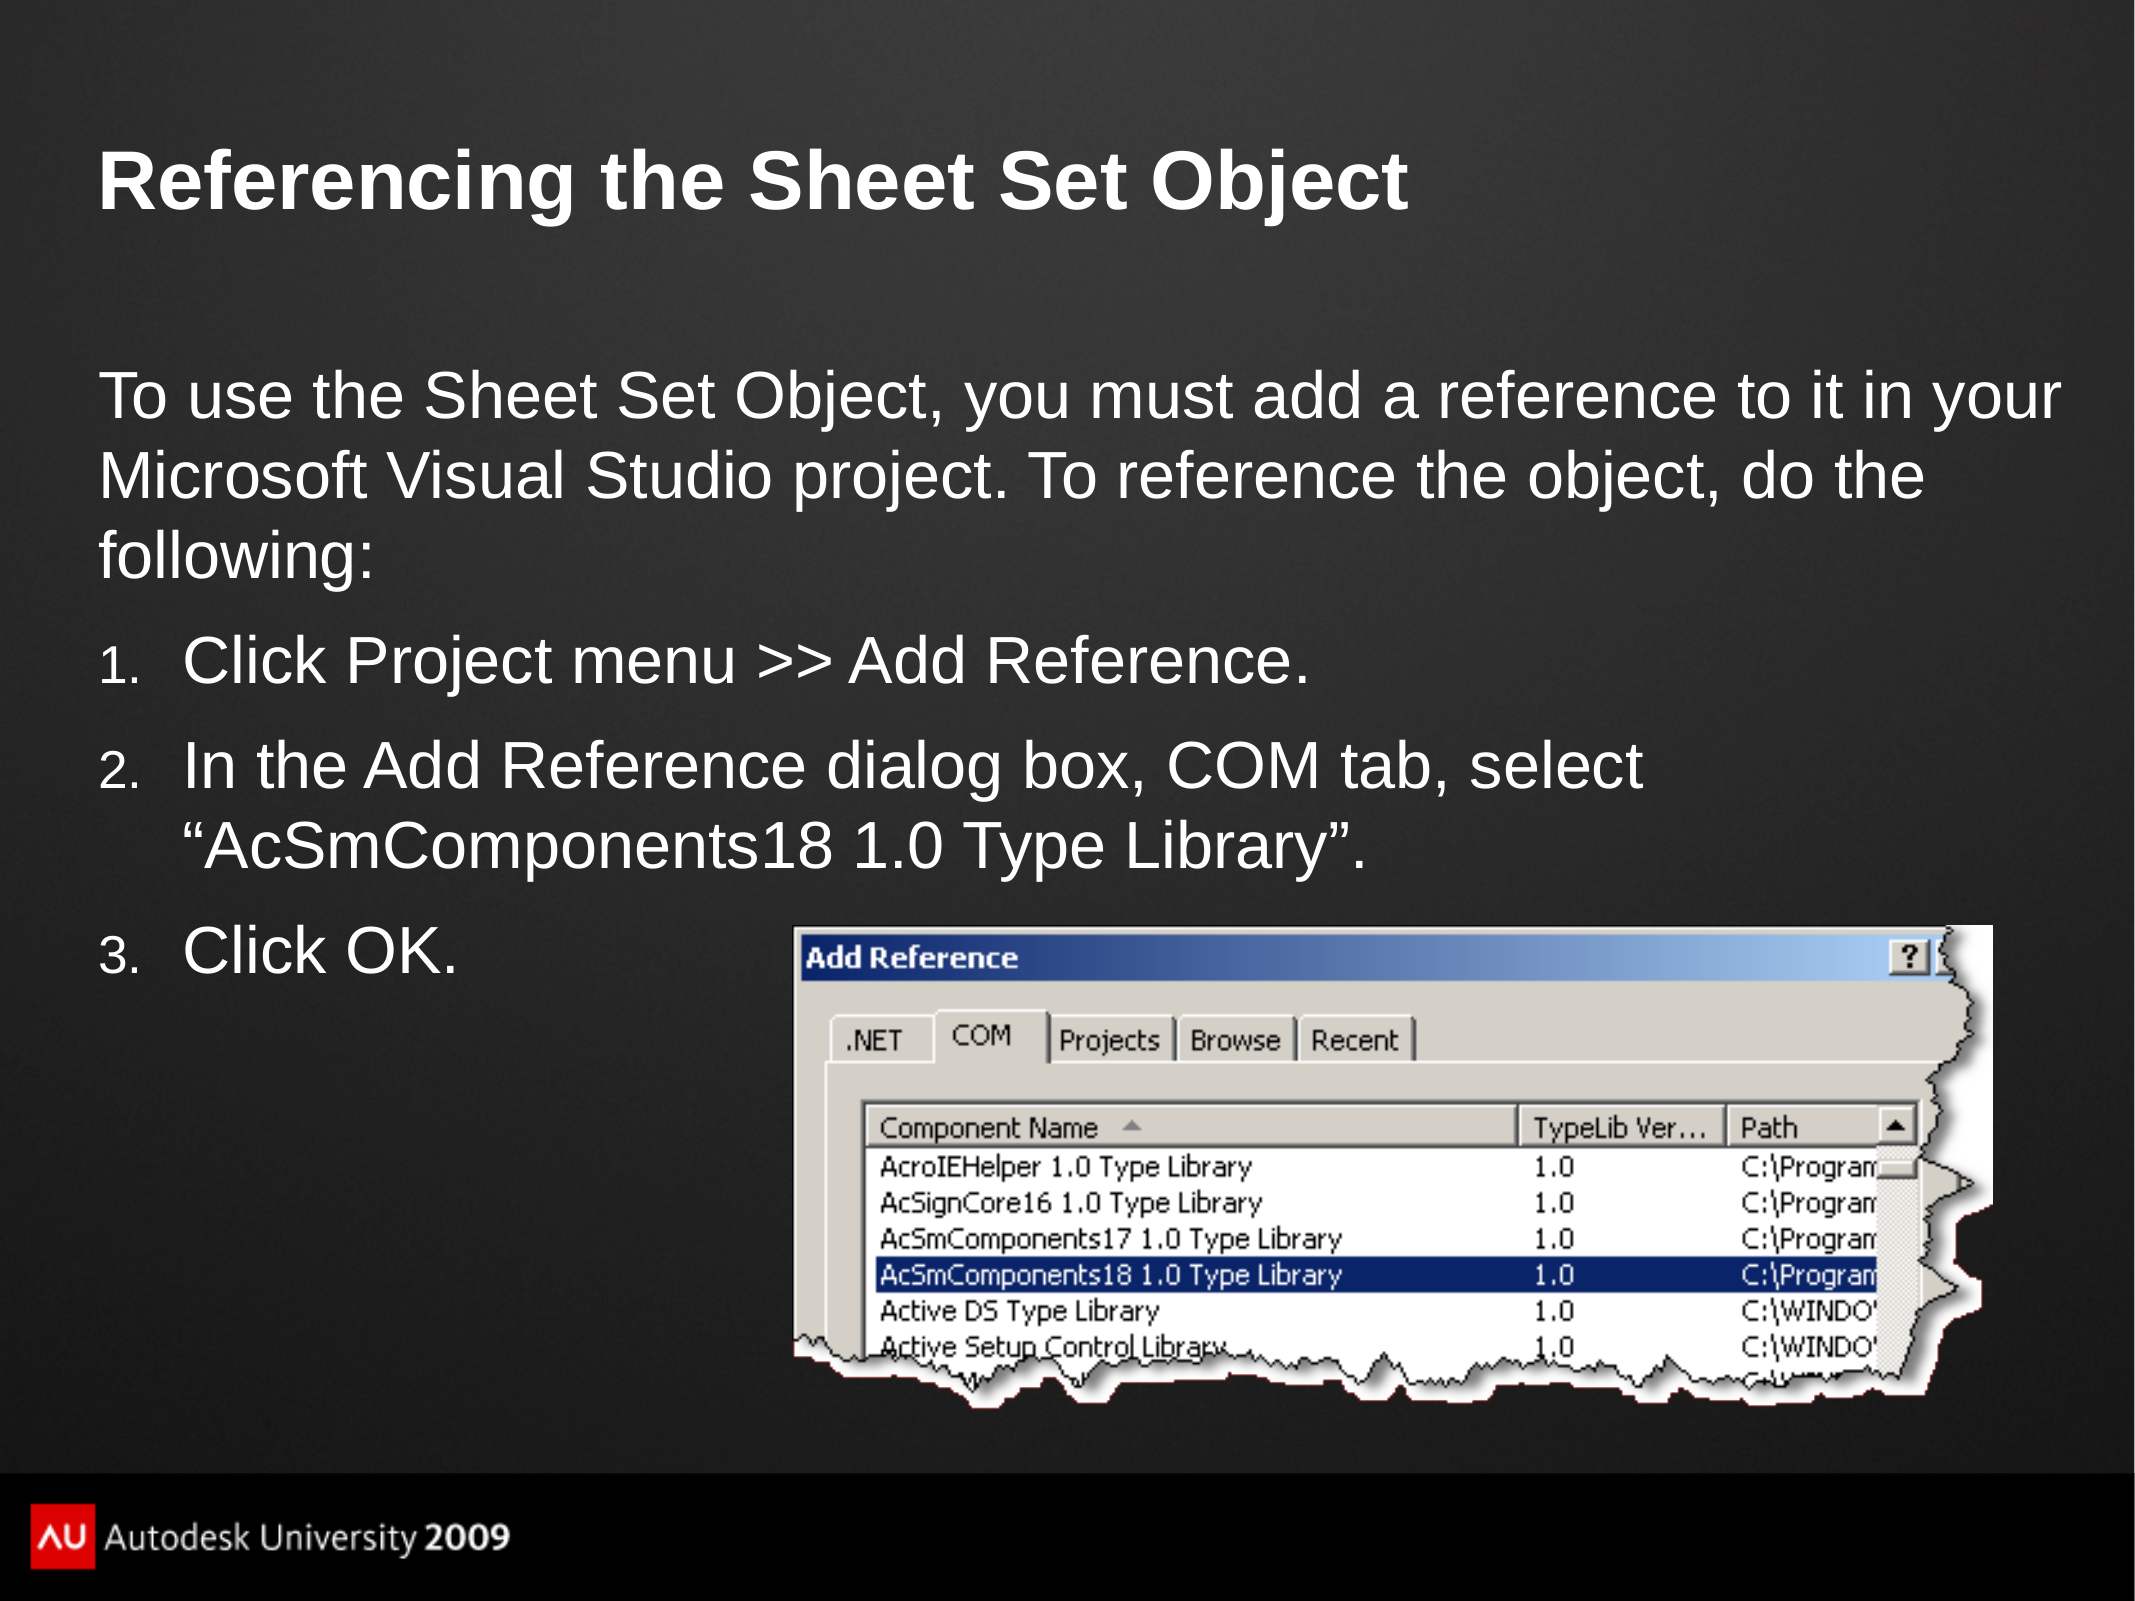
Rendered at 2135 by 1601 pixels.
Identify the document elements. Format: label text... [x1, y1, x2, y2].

list To use the Sheet Set Object, you must add a reference to it in your Microsoft Visual Studio project. To reference the object, do the following: Click Project menu >> Add Reference. In the Add Reference dialog box, COM tab, select “AcSmComponents18 1.0 Type Library”. Click OK. [97, 351, 2081, 1452]
title Referencing the Sheet Set Object [96, 59, 2028, 293]
picture [0, 0, 2135, 1601]
